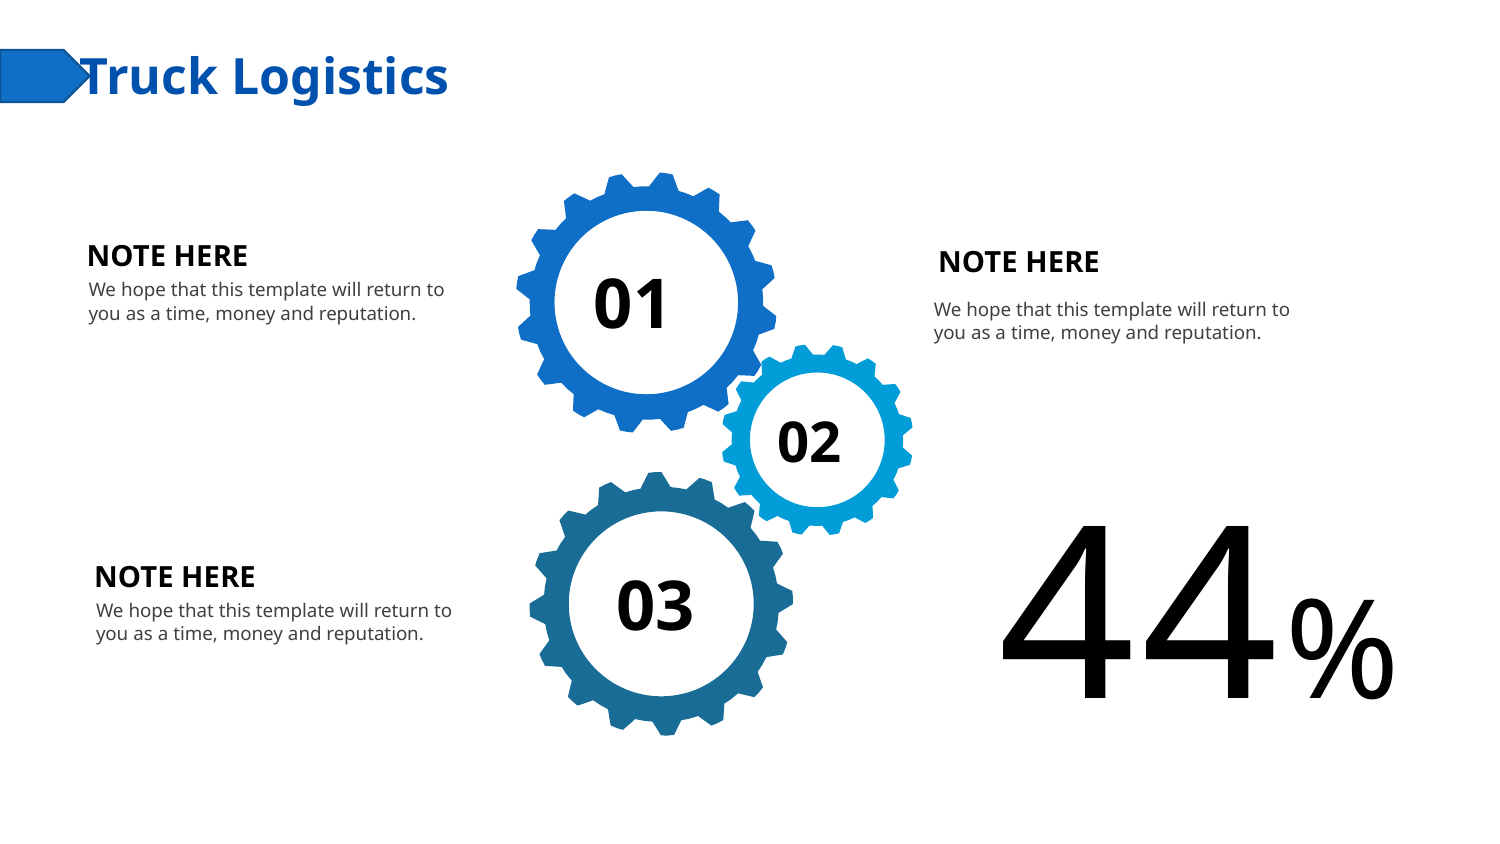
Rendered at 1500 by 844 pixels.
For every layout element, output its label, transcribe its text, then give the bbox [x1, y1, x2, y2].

text_box We hope that this template will return to you as a time, money and reputation. [73, 269, 475, 331]
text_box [515, 171, 778, 434]
text_box NOTE HERE [79, 550, 483, 601]
text_box 44% [984, 451, 1415, 754]
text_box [529, 471, 794, 736]
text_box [721, 343, 914, 536]
text_box NOTE HERE [71, 229, 475, 280]
text_box NOTE HERE [923, 235, 1327, 286]
text_box We hope that this template will return to you as a time, money and reputation. [81, 590, 483, 652]
text_box We hope that this template will return to you as a time, money and reputation. [919, 289, 1321, 351]
